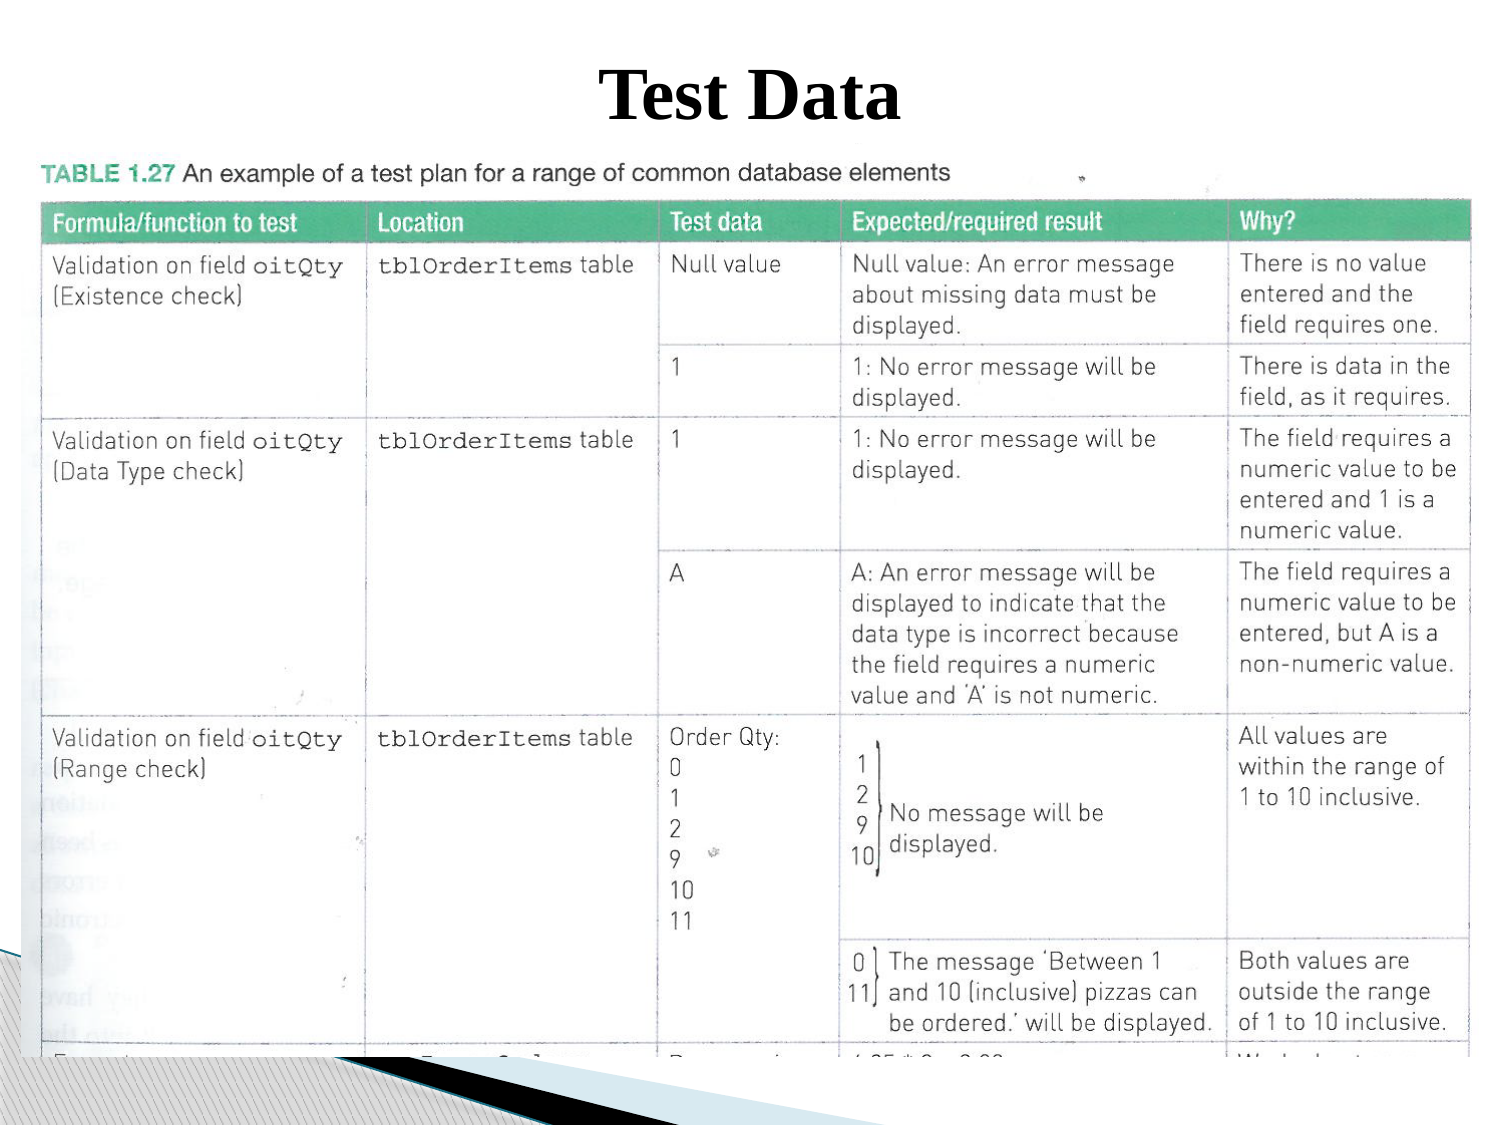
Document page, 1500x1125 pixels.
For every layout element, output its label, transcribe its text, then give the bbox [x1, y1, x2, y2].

picture [21, 143, 1479, 1057]
text_box Test Data [41, 37, 1459, 142]
